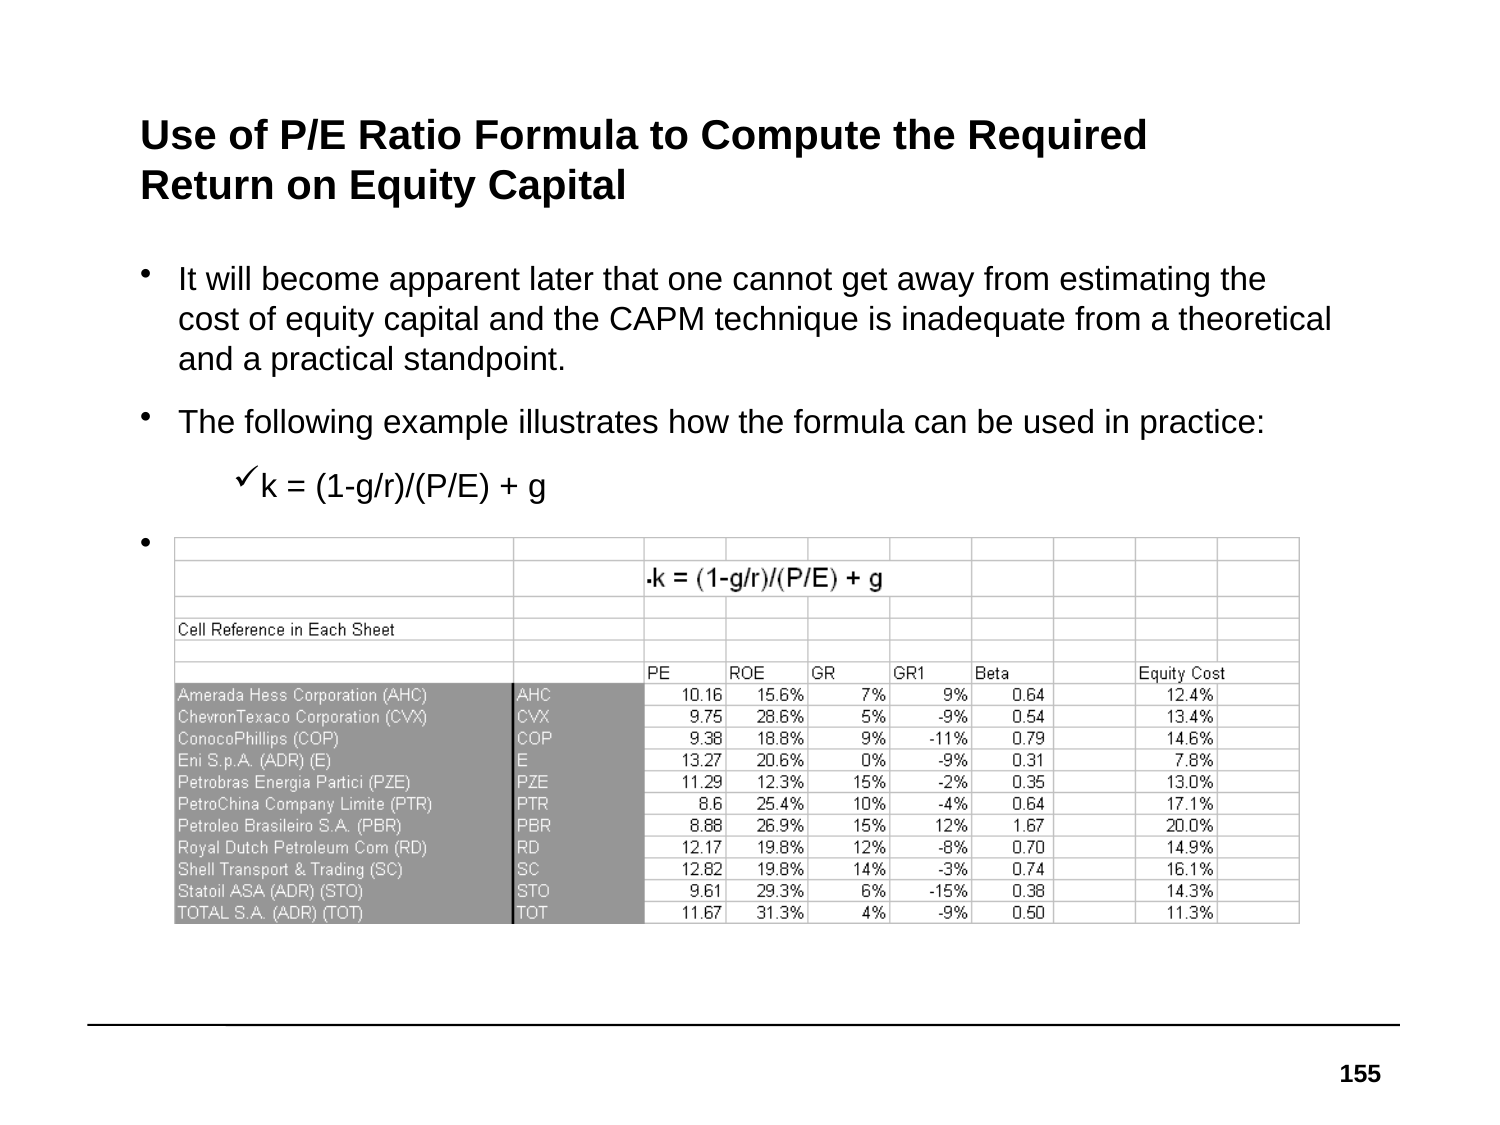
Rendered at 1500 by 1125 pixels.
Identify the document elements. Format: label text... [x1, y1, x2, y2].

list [174, 537, 1301, 925]
title Use of P/E Ratio Formula to Compute the Required Return on Equity Capital [125, 99, 1288, 225]
list It will become apparent later that one cannot get away from estimating the cost of equity capital and the CAPM technique is inadequate from a theoretical and a practical standpoint. The following example illustrates how the formula can be used in practice: k = (1-g/r)/(P/E) + g [125, 249, 1350, 950]
